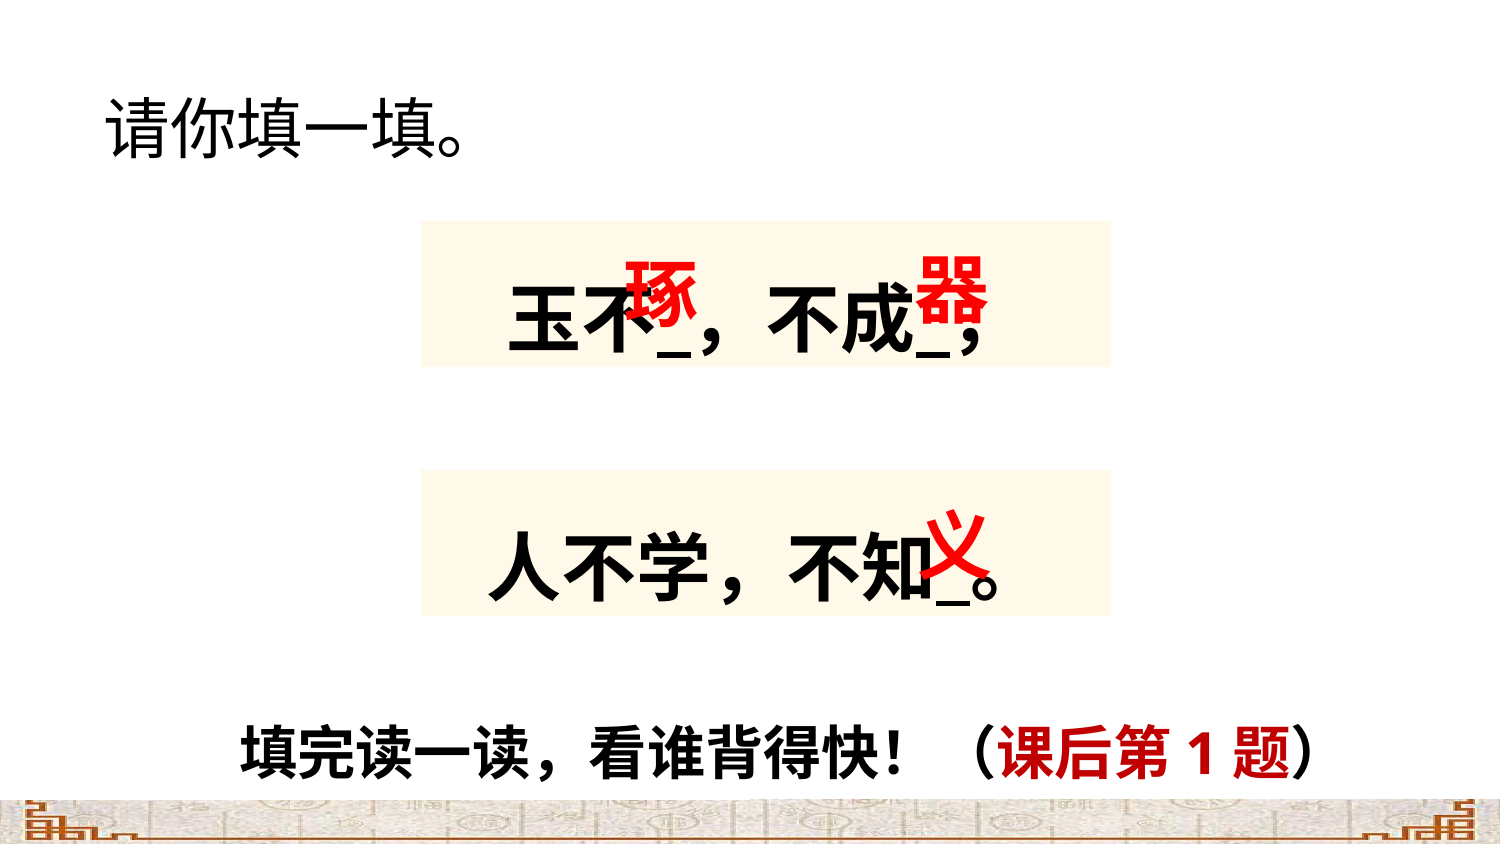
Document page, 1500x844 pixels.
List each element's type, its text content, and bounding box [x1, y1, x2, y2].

text_box 器 [903, 236, 1001, 338]
text_box 义 [905, 492, 1004, 594]
text_box 请你填一填。 [88, 55, 502, 175]
picture [0, 799, 1500, 844]
text_box 填完读一读，看谁背得快！（课后第1题） [228, 710, 1378, 793]
text_box 玉不 ，不成 ， [421, 220, 1111, 368]
text_box 人不学，不知 。 [421, 469, 1111, 616]
text_box 琢 [612, 240, 711, 342]
